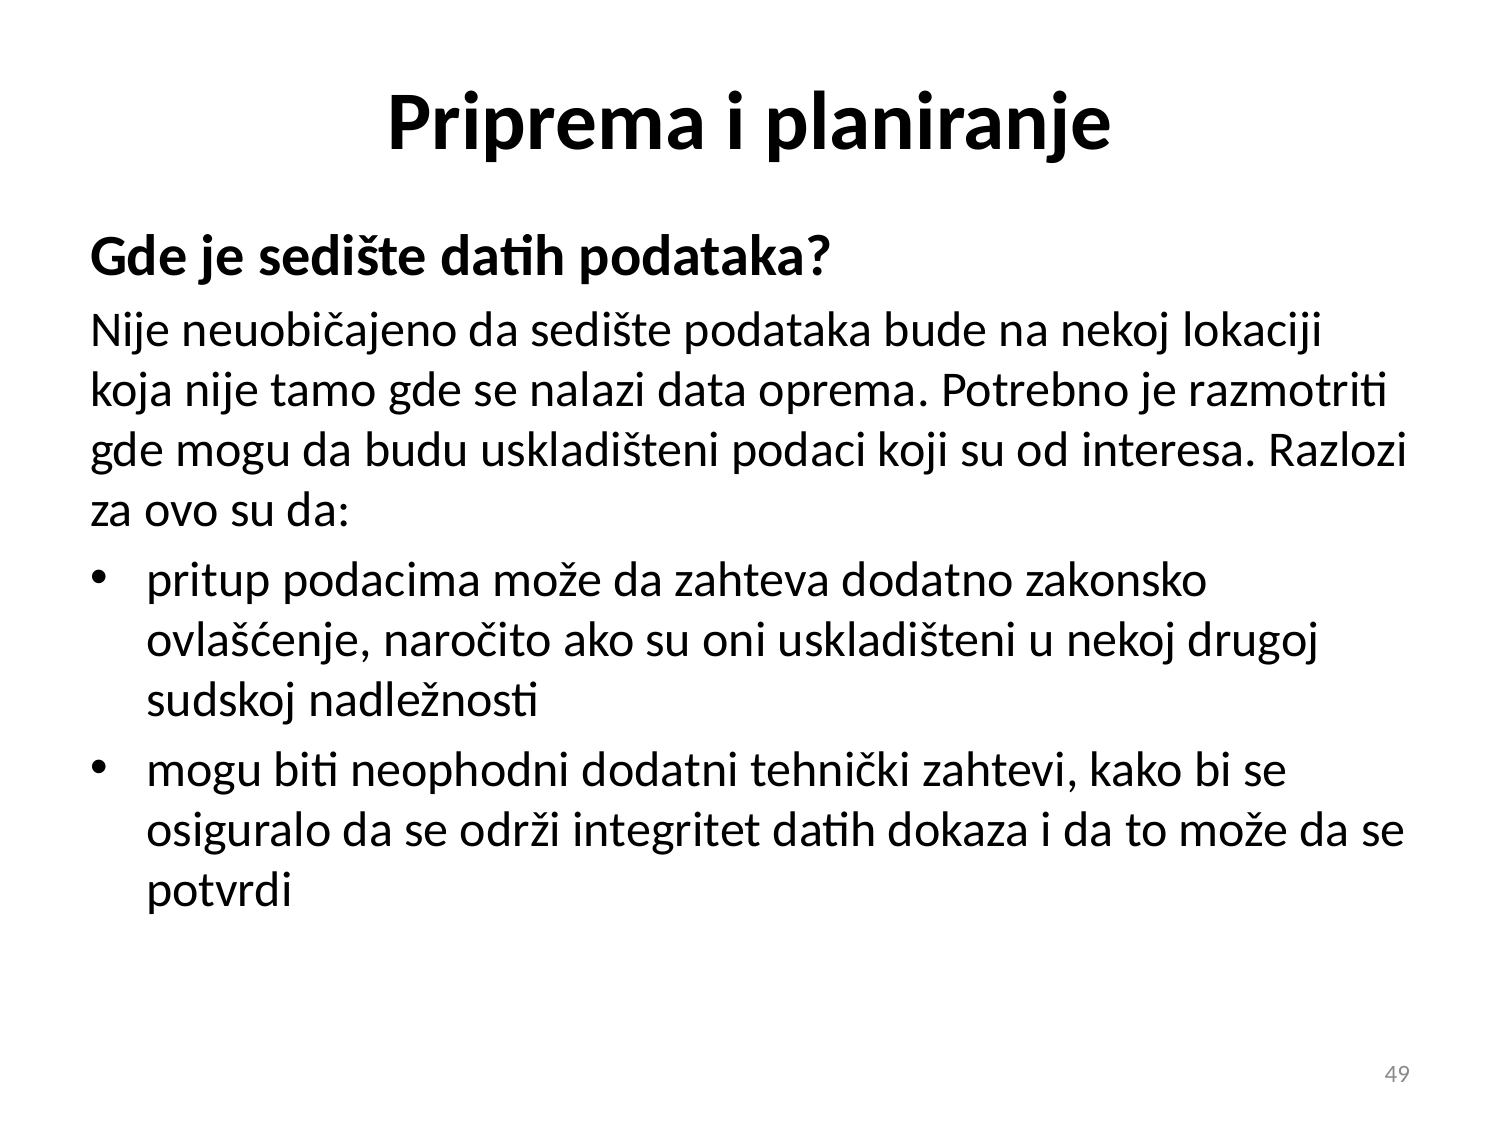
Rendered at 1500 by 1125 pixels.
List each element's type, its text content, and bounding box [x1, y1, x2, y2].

list Gde je sedište datih podataka? Nije neuobičajeno da sedište podataka bude na nekoj lokaciji koja nije tamo gde se nalazi data oprema. Potrebno je razmotriti gde mogu da budu uskladišteni podaci koji su od interesa. Razlozi za ovo su da: pritup podacima može da zahteva dodatno zakonsko ovlašćenje, naročito ako su oni uskladišteni u nekoj drugoj sudskoj nadležnosti mogu biti neophodni dodatni tehnički zahtevi, kako bi se osiguralo da se održi integritet datih dokaza i da to može da se potvrdi [74, 209, 1426, 1065]
title Priprema i planiranje [74, 44, 1426, 189]
slide_number 49 [1074, 1065, 1425, 1103]
